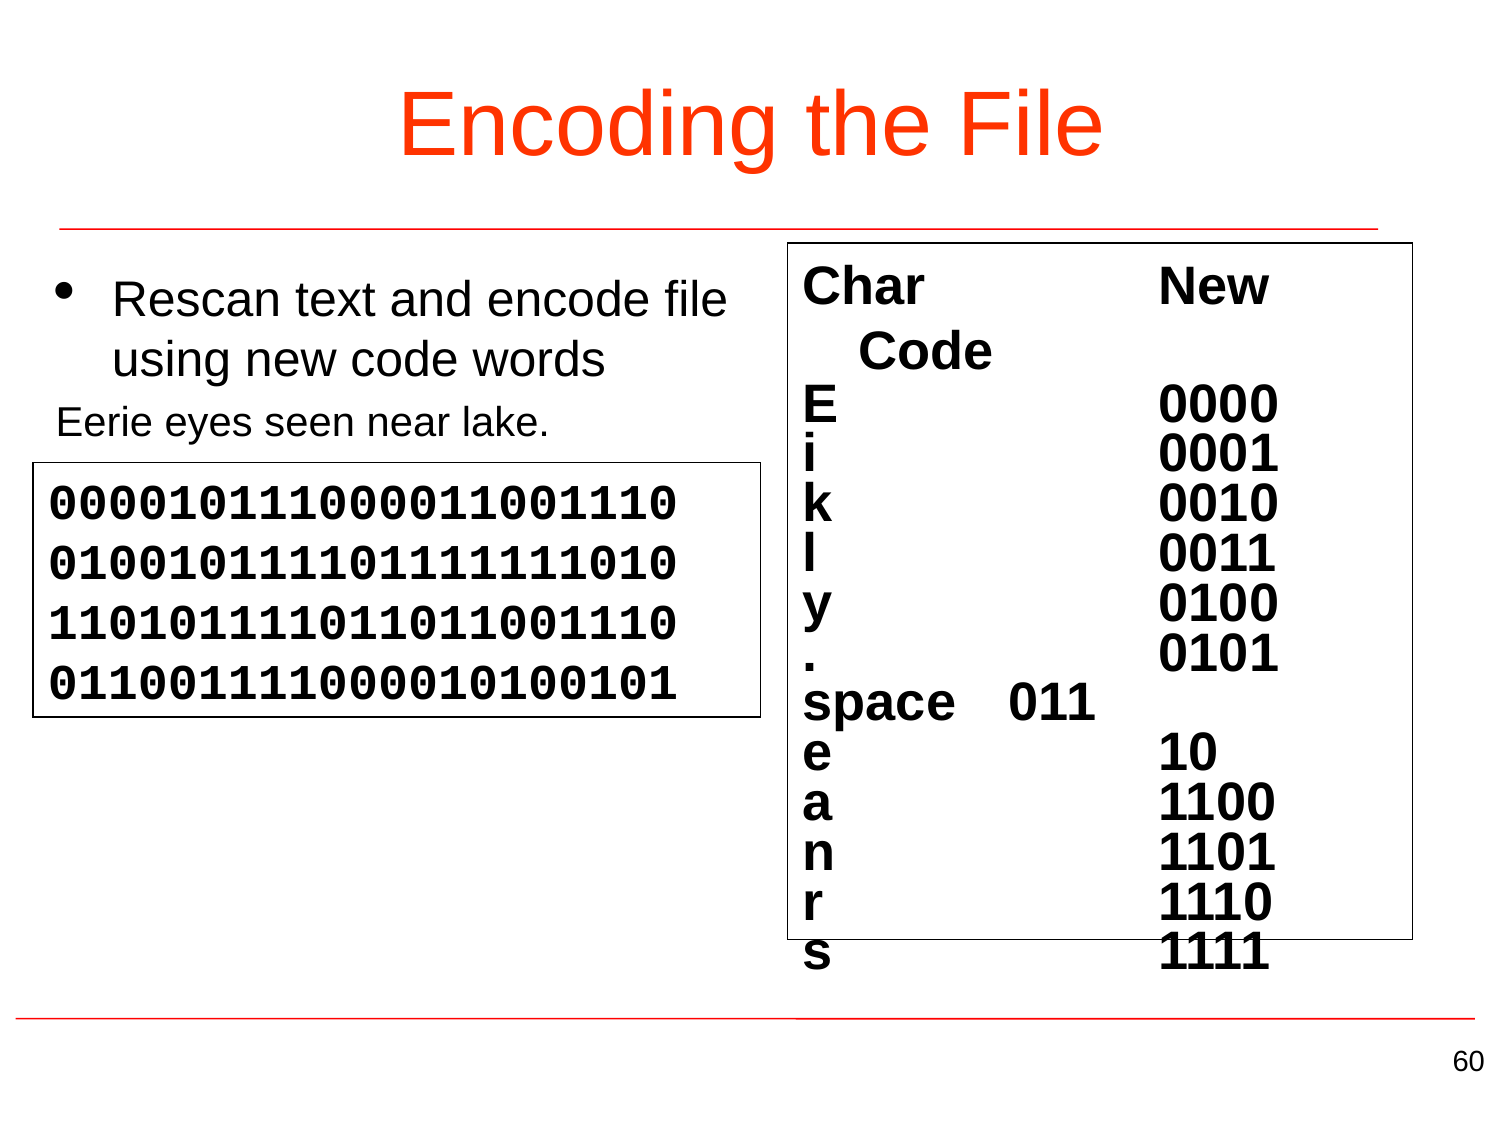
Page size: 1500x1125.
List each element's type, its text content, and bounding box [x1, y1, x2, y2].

slide_number 60 [1149, 1034, 1500, 1113]
title Encoding the File [114, 24, 1390, 213]
text_box 000010111000011001110 010010111101111111010 110101111011011001110 011001111000010100101 [33, 462, 761, 718]
list Rescan text and encode file using new code words Eerie eyes seen near lake. [40, 259, 754, 462]
text_box Char New Code E 0000 i 0001 k 0010 l 0011 y 0100 . 0101 space 011 e 10 a 1100 n 1101 r 1110 s 1111 [787, 242, 1413, 940]
